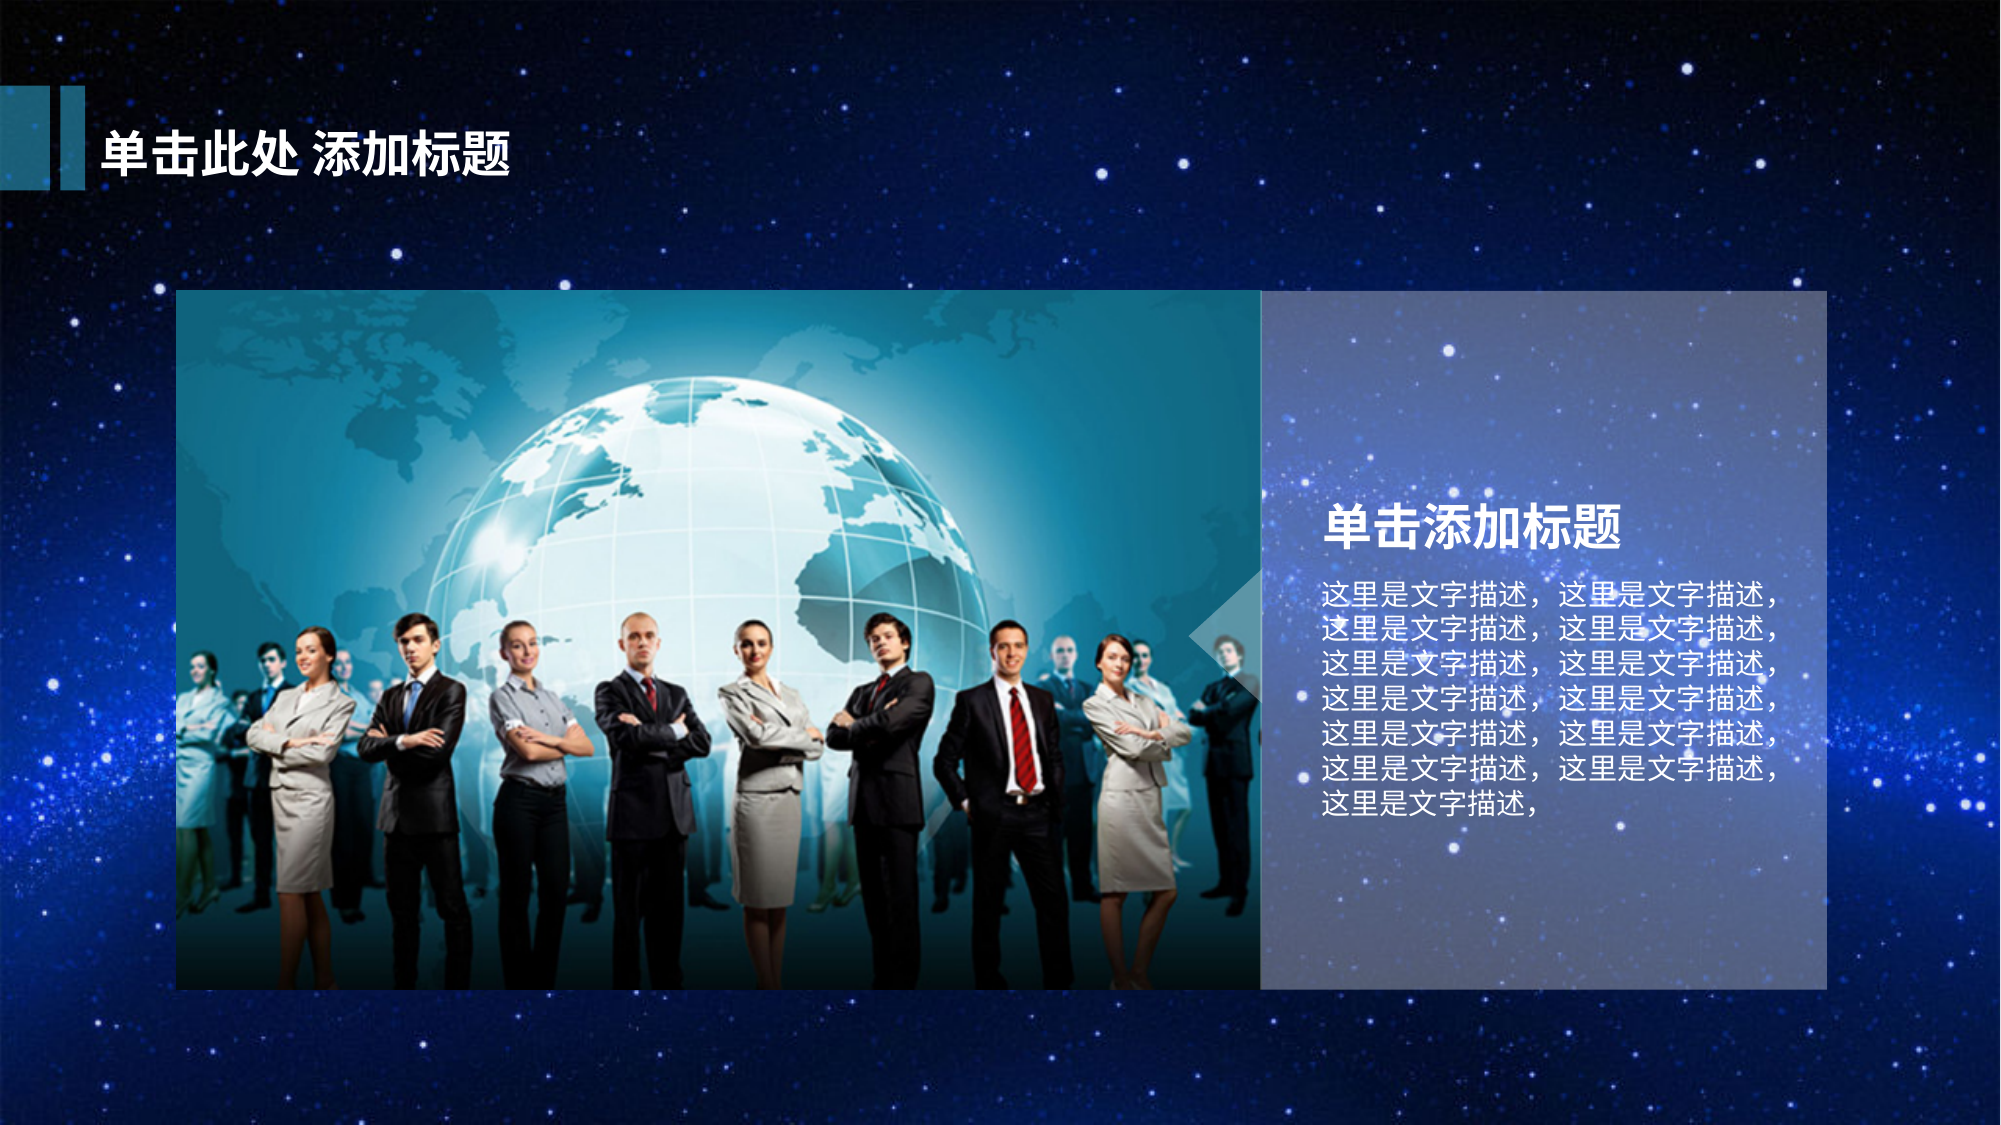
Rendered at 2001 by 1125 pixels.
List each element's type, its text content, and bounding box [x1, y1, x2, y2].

text_box 单击此处 添加标题 [85, 114, 563, 190]
text_box 单击添加标题 [1308, 488, 1638, 563]
text_box [0, 85, 51, 191]
picture [0, 0, 2001, 1125]
text_box [59, 85, 86, 191]
text_box [1259, 290, 1828, 991]
text_box 这里是文字描述，这里是文字描述，这里是文字描述，这里是文字描述，这里是文字描述，这里是文字描述，这里是文字描述，这里是文字描述，这里是文字描述，这里是文字描述，这里是文字描述，这里是文字描述，这里是文字描述， [1306, 568, 1781, 828]
